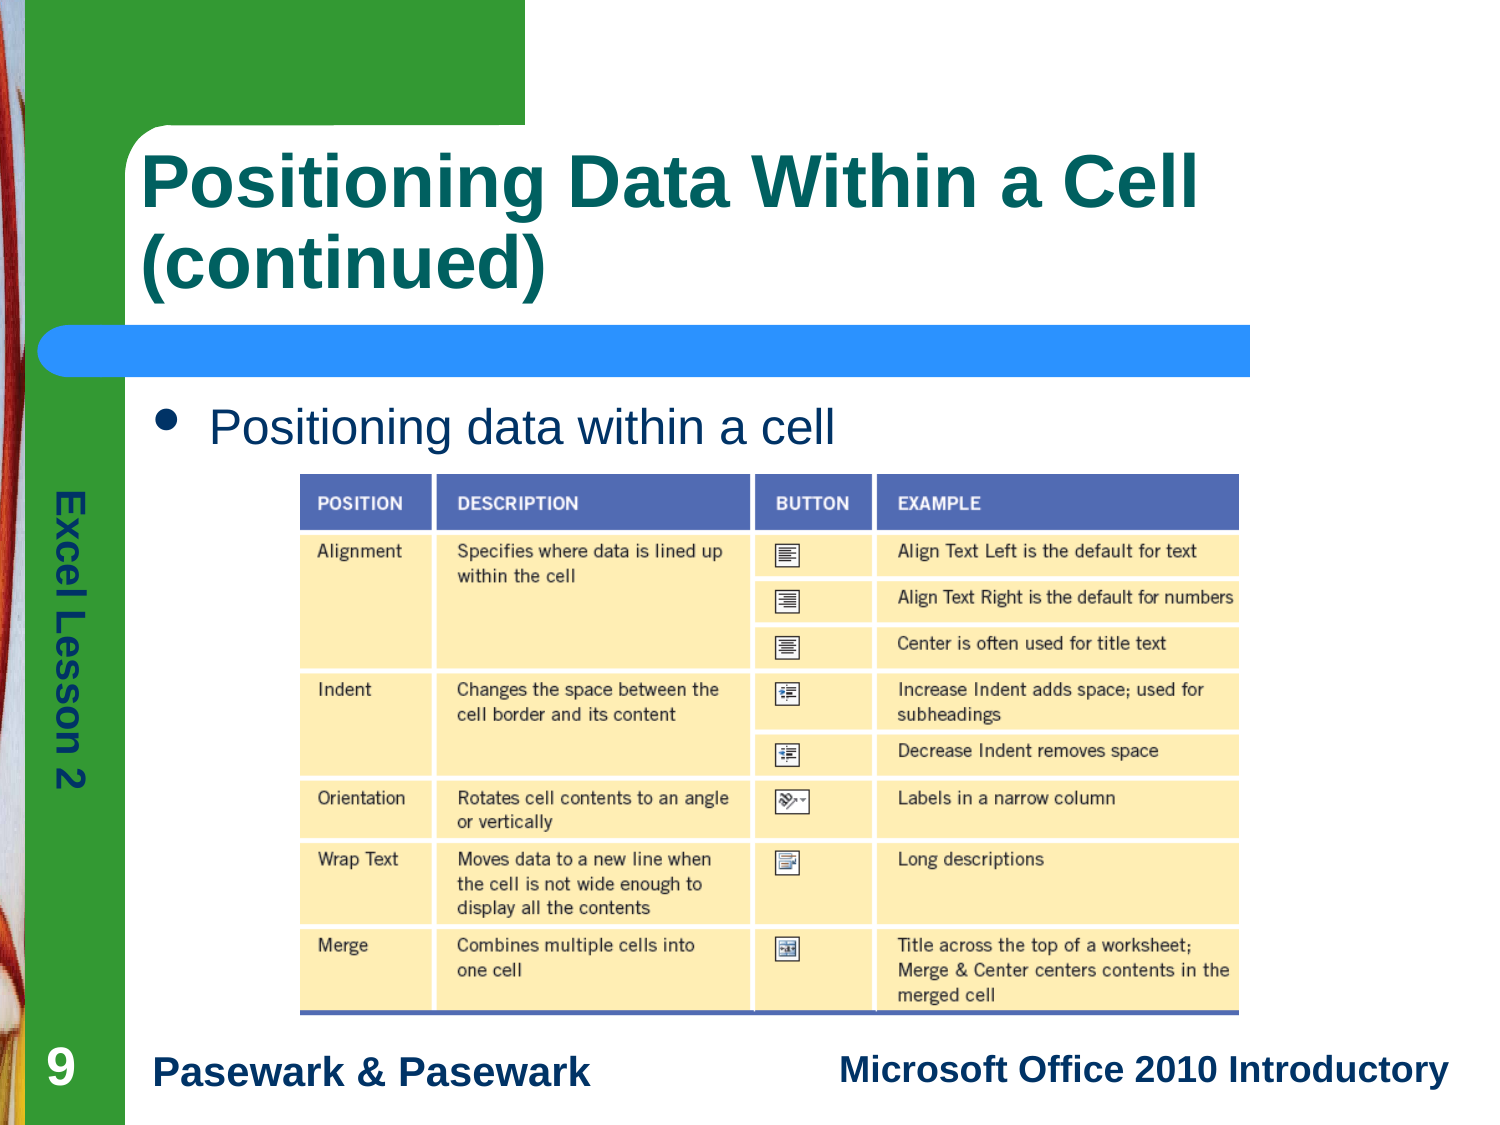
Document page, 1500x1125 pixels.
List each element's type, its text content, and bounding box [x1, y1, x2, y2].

list Positioning data within a cell [137, 387, 1400, 999]
picture [0, 0, 25, 1125]
picture [299, 474, 1240, 1019]
title Positioning Data Within a Cell (continued) [124, 124, 1426, 313]
slide_number 9 [13, 1023, 111, 1105]
